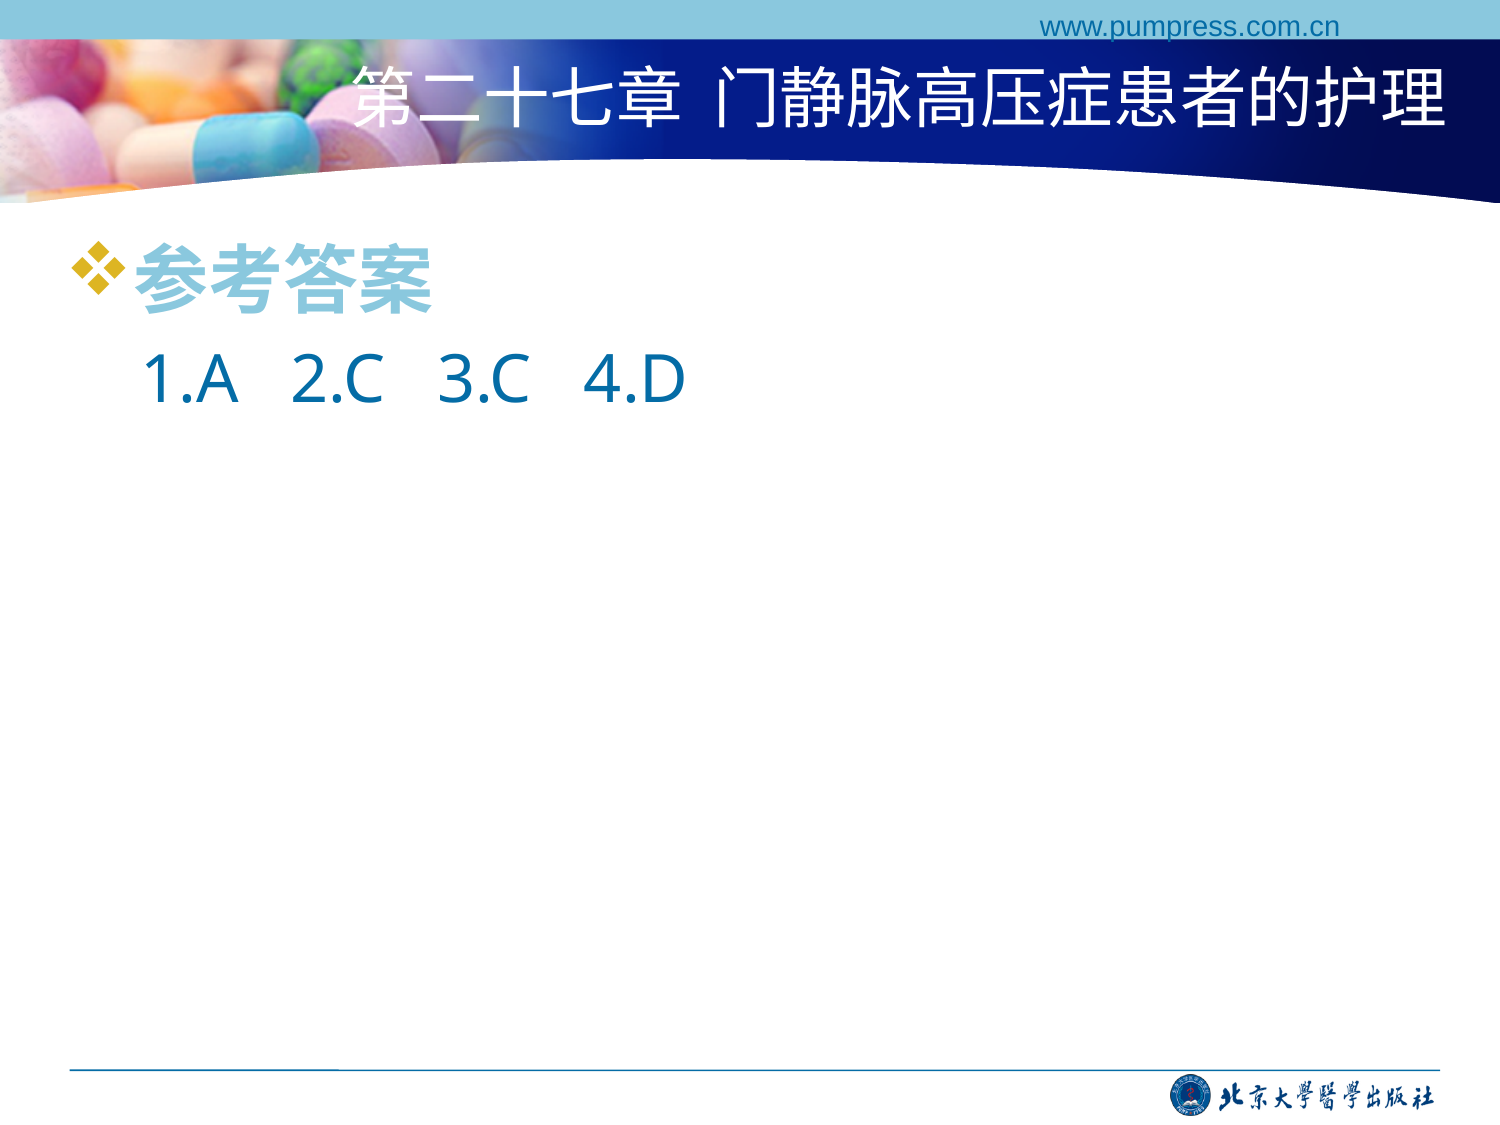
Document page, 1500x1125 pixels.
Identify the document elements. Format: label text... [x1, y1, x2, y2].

list 参考答案 1.A 2.C 3.C 4.D [49, 224, 1463, 1026]
picture [0, 40, 1500, 203]
title 第二十七章 门静脉高压症患者的护理 [137, 49, 1463, 143]
slide_number www.pumpress.com.cn [1025, 0, 1463, 38]
picture [1170, 1074, 1436, 1118]
